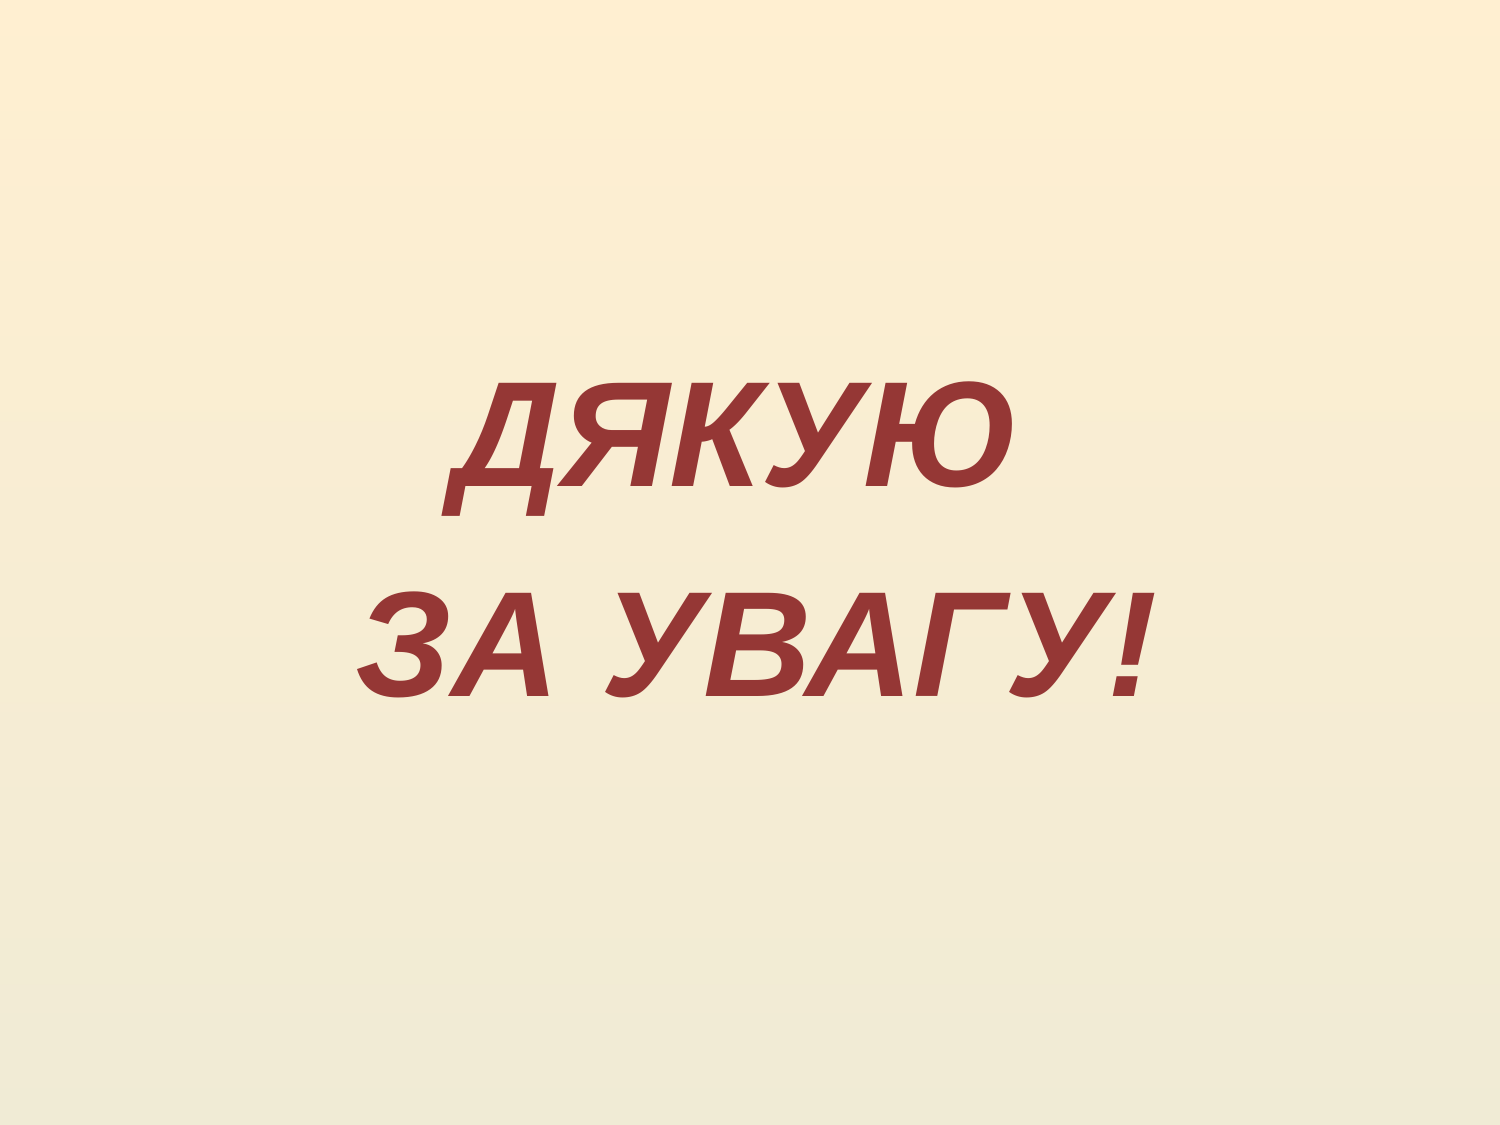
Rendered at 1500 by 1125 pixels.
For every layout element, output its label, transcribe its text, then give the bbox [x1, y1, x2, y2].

list ДЯКУЮ ЗА УВАГУ! [88, 149, 1425, 1005]
